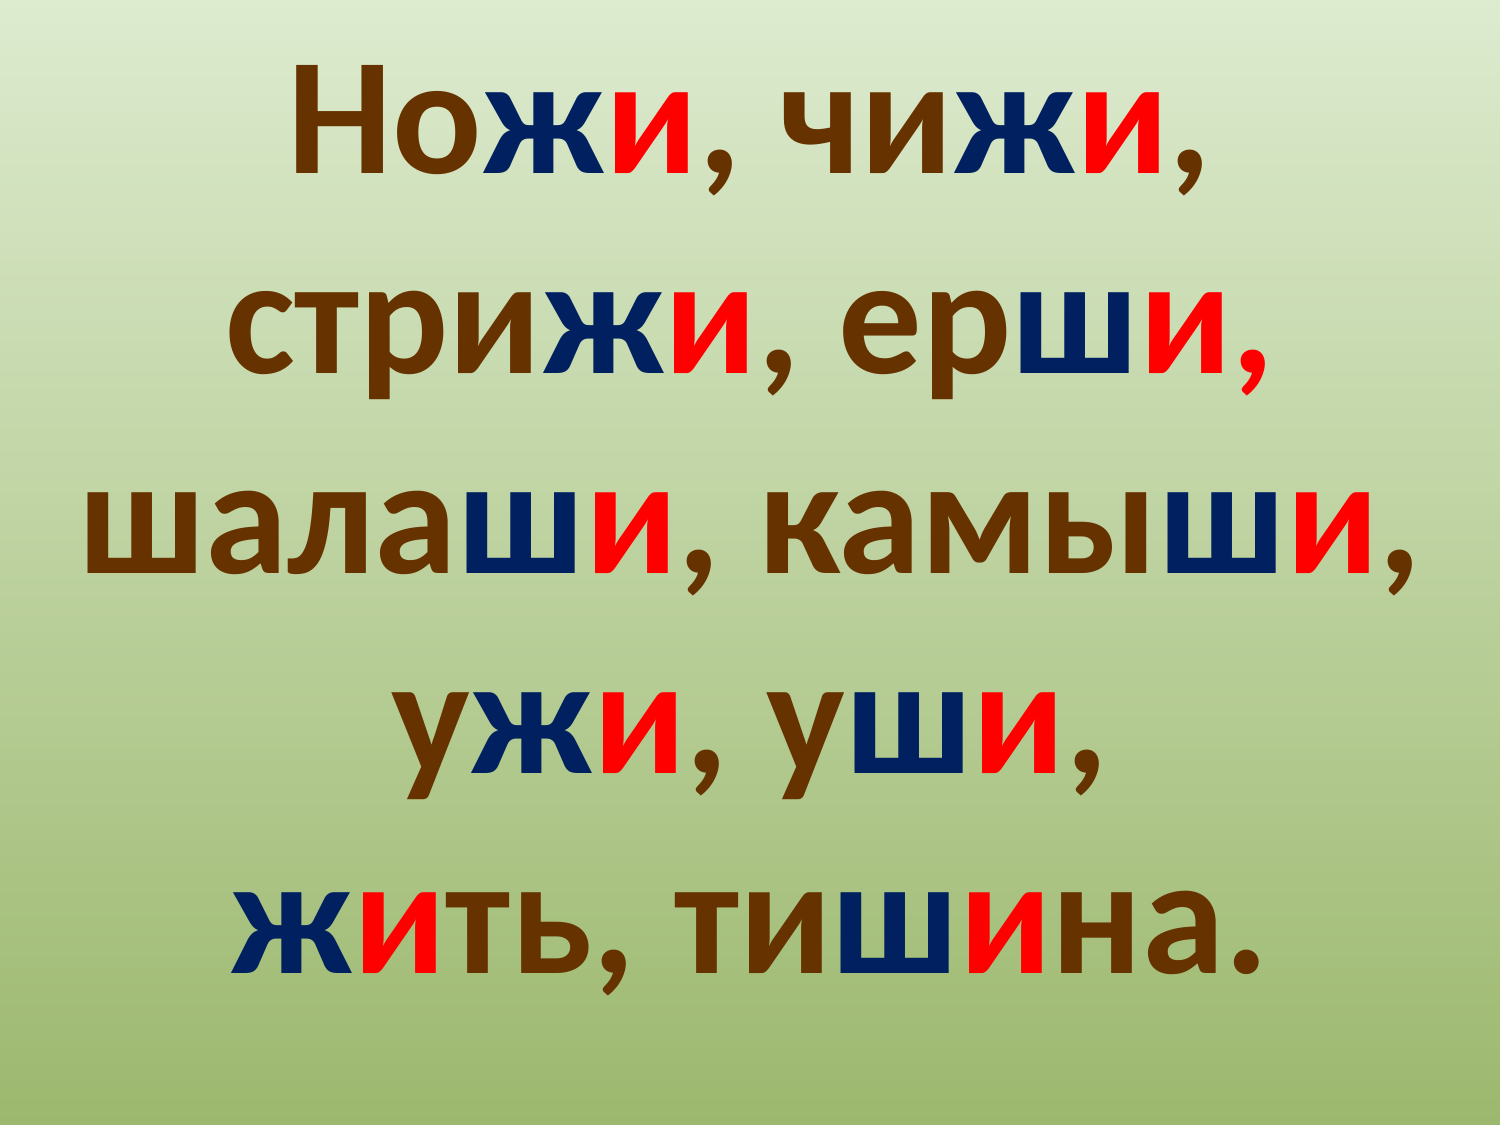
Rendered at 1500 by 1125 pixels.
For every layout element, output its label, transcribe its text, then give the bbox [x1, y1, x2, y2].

text_box Ножи, чижи, стрижи, ерши, шалаши, камыши, ужи, уши, жить, тишина. [0, 0, 1500, 1015]
